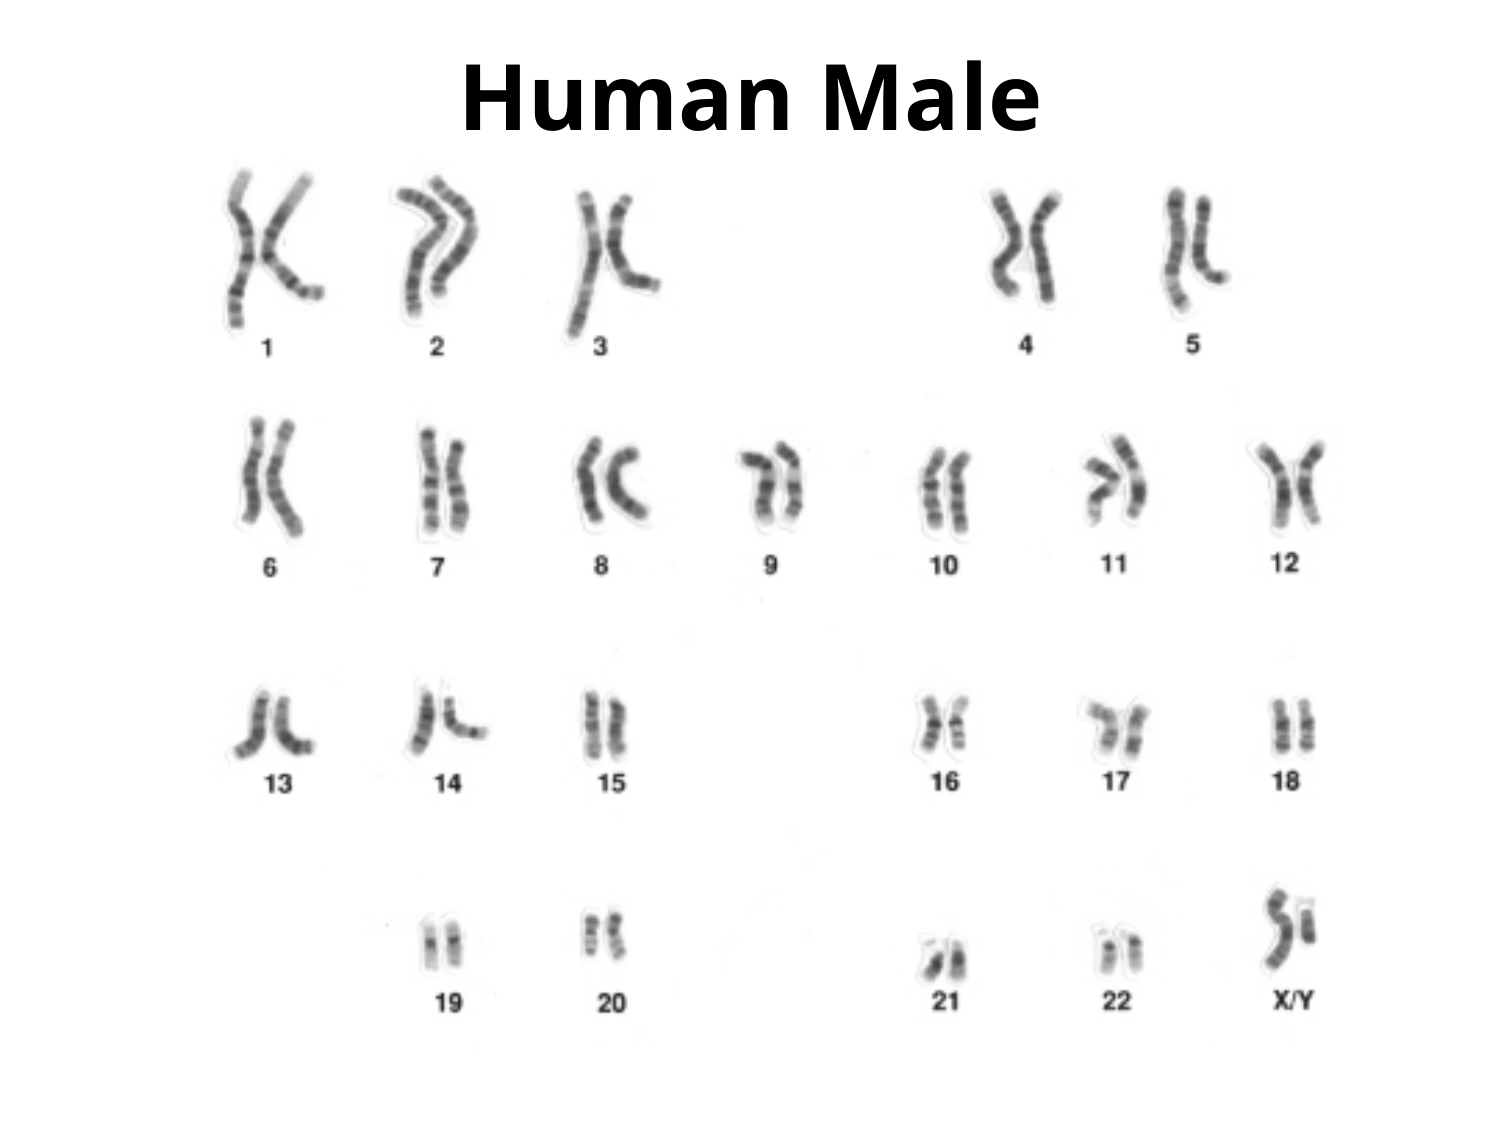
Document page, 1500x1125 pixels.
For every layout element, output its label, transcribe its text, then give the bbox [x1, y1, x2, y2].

title Human Male [87, 0, 1438, 188]
picture [187, 137, 1363, 1055]
